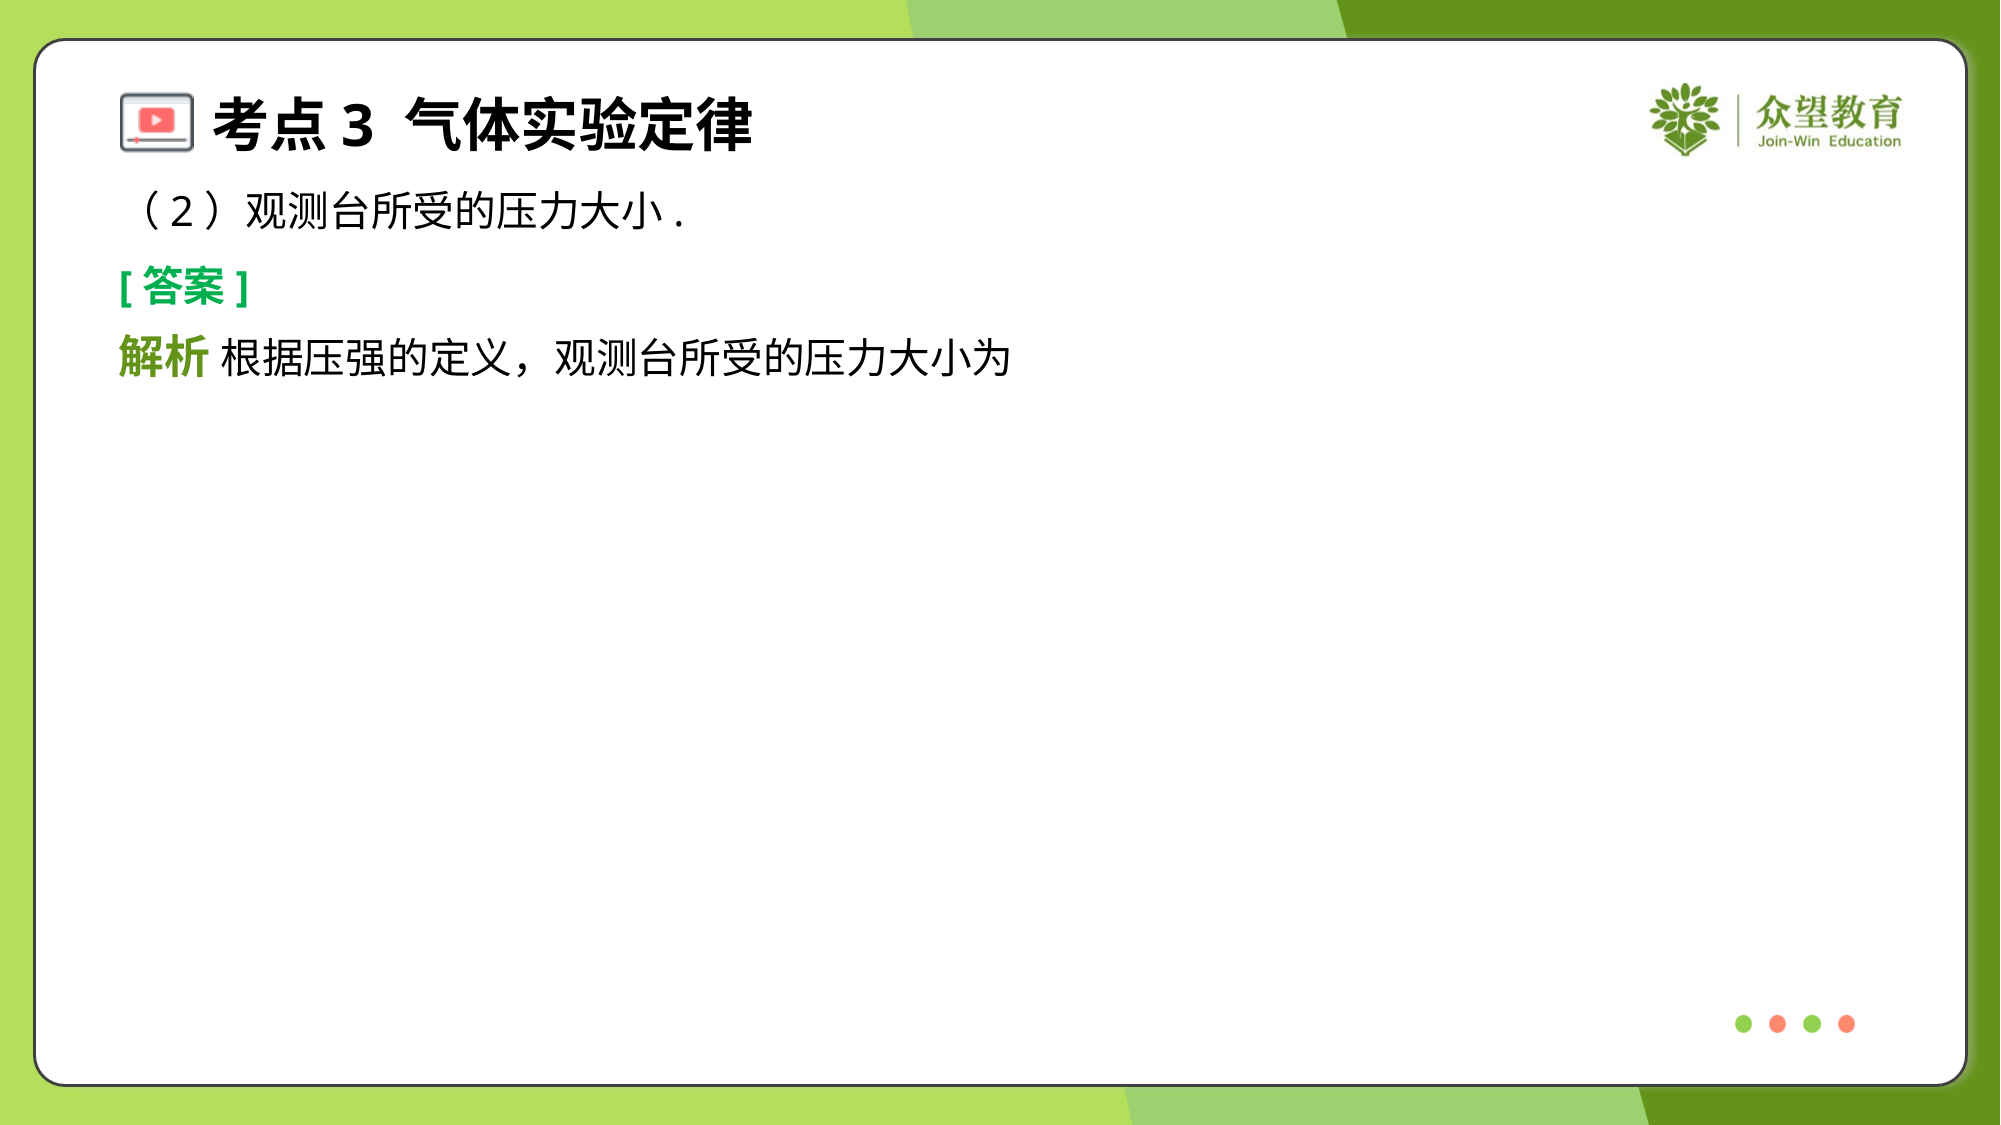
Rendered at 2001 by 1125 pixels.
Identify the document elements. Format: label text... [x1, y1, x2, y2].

text_box （2）观测台所受的压力大小. [118, 159, 1883, 227]
picture [0, 0, 2000, 1125]
